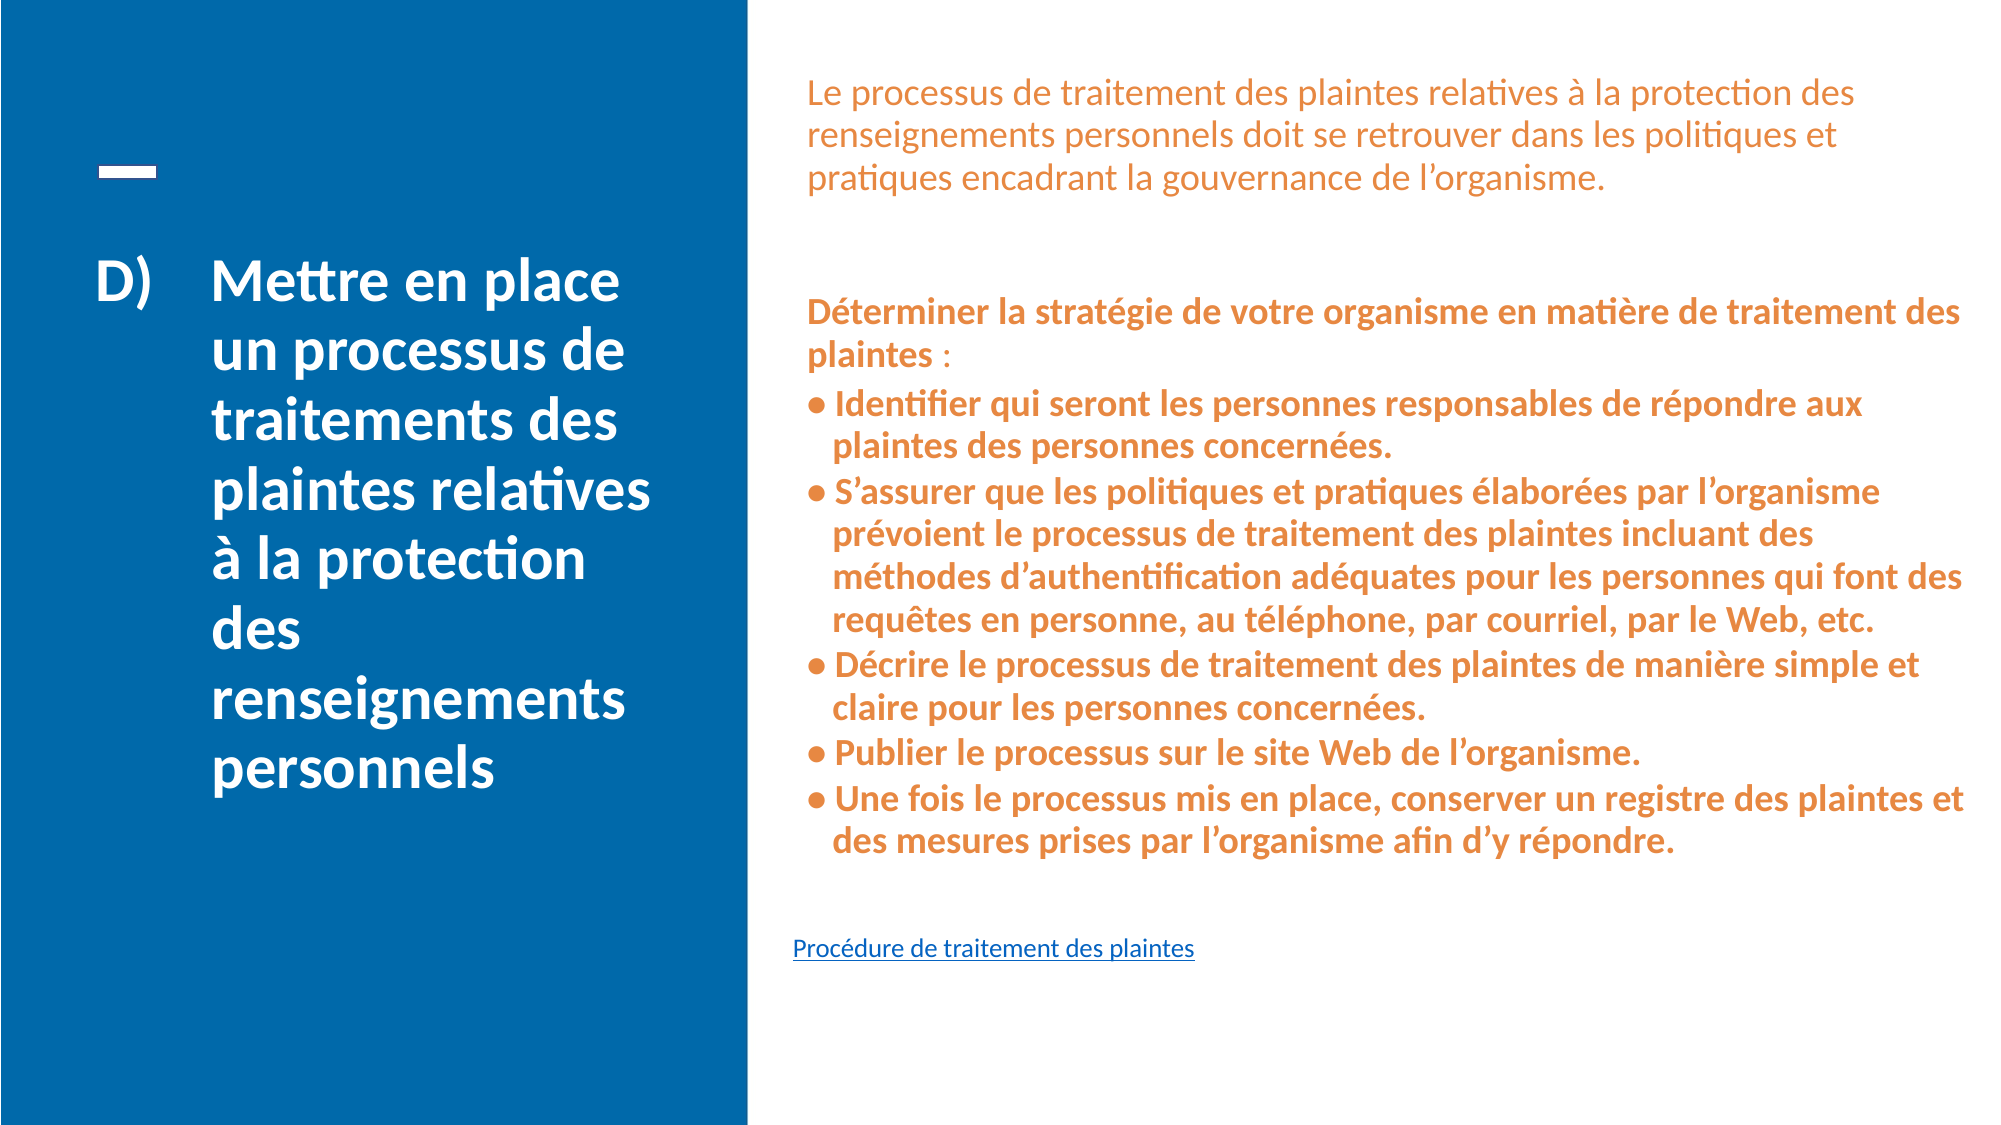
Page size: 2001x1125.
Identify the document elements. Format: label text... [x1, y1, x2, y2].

title D) Mettre en place un processus de traitements des plaintes relatives à la protection des renseignements personnels [79, 415, 685, 633]
list Le processus de traitement des plaintes relatives à la protection des renseignements personnels doit se retrouver dans les politiques et pratiques encadrant la gouvernance de l’organisme. Déterminer la stratégie de votre organisme en matière de traitement des plaintes : • Identifier qui seront les personnes responsables de répondre aux plaintes des personnes concernées. • S’assurer que les politiques et pratiques élaborées par l’organisme prévoient le processus de traitement des plaintes incluant des méthodes d’authentification adéquates pour les personnes qui font des requêtes en personne, au téléphone, par courriel, par le Web, etc. • Décrire le processus de traitement des plaintes de manière simple et claire pour les personnes concernées. • Publier le processus sur le site Web de l’organisme. • Une fois le processus mis en place, conserver un registre des plaintes et des mesures prises par l’organisme afin d’y répondre. Procédure de traitement des plaintes [777, 17, 1985, 1058]
picture [1, 0, 1999, 1125]
